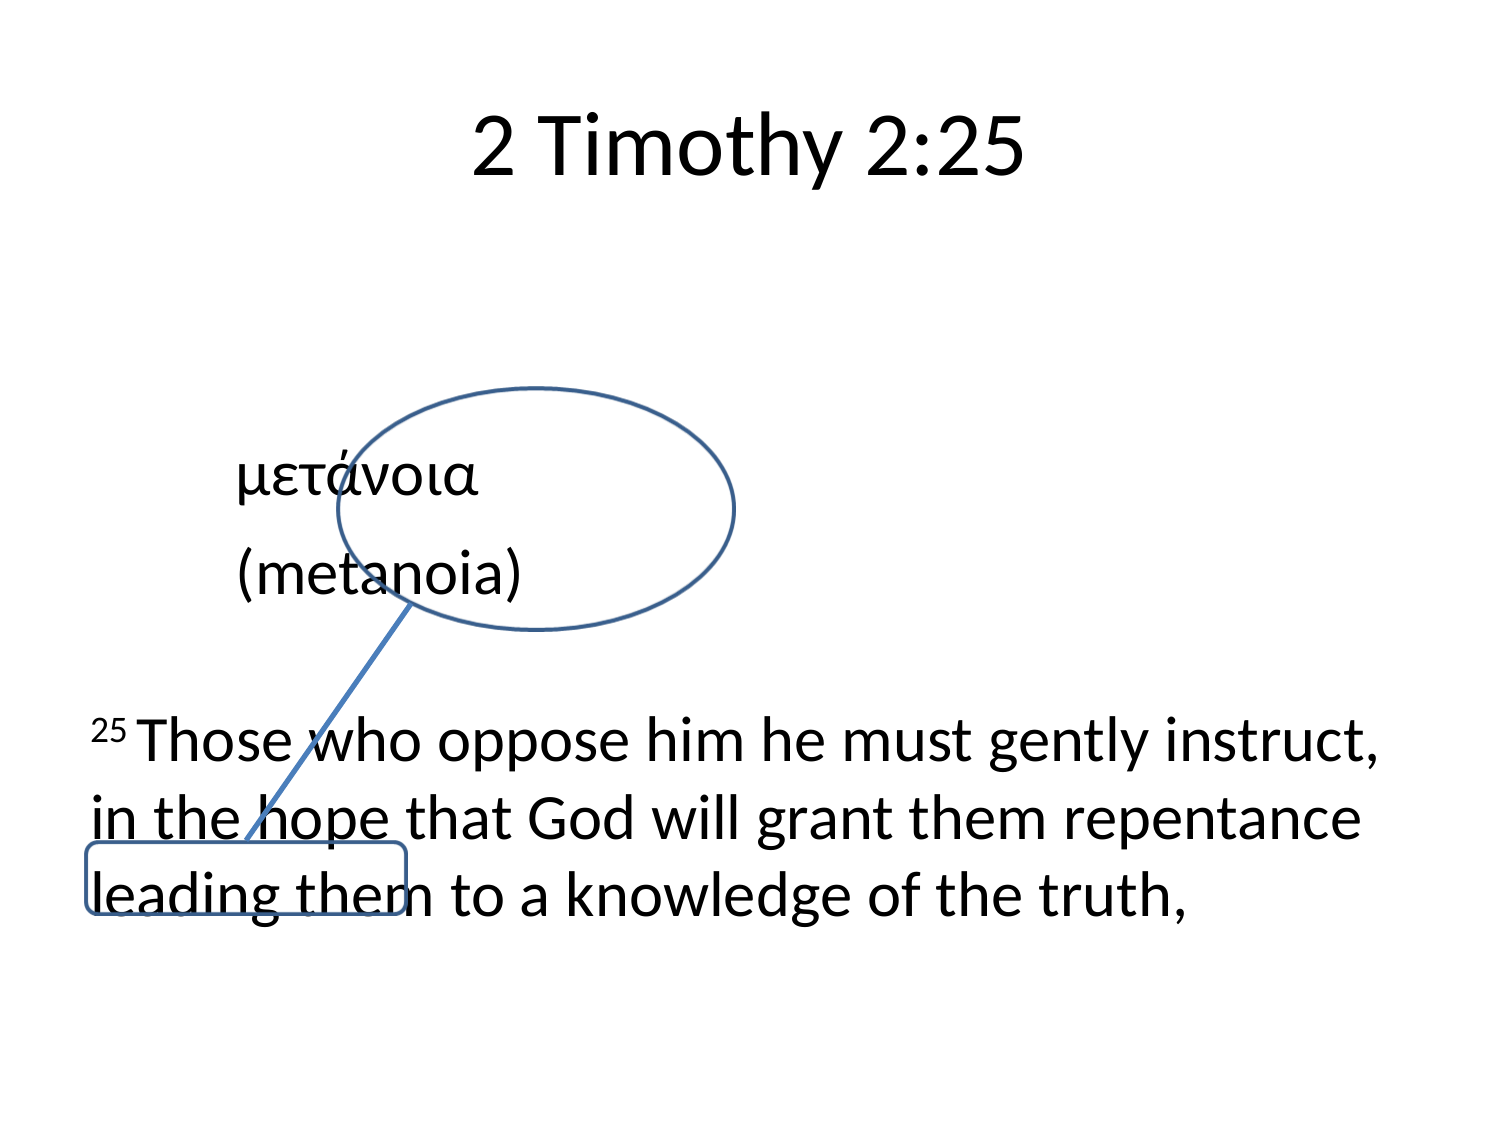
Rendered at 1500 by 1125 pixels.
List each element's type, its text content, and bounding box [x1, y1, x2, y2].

picture [84, 840, 408, 916]
picture [336, 386, 736, 632]
list μετάνοια (metanoia) 25 Those who oppose him he must gently instruct, in the hope that God will grant them repentance leading them to a knowledge of the truth, [75, 262, 1425, 1005]
title 2 Timothy 2:25 [75, 45, 1425, 233]
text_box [245, 603, 412, 841]
